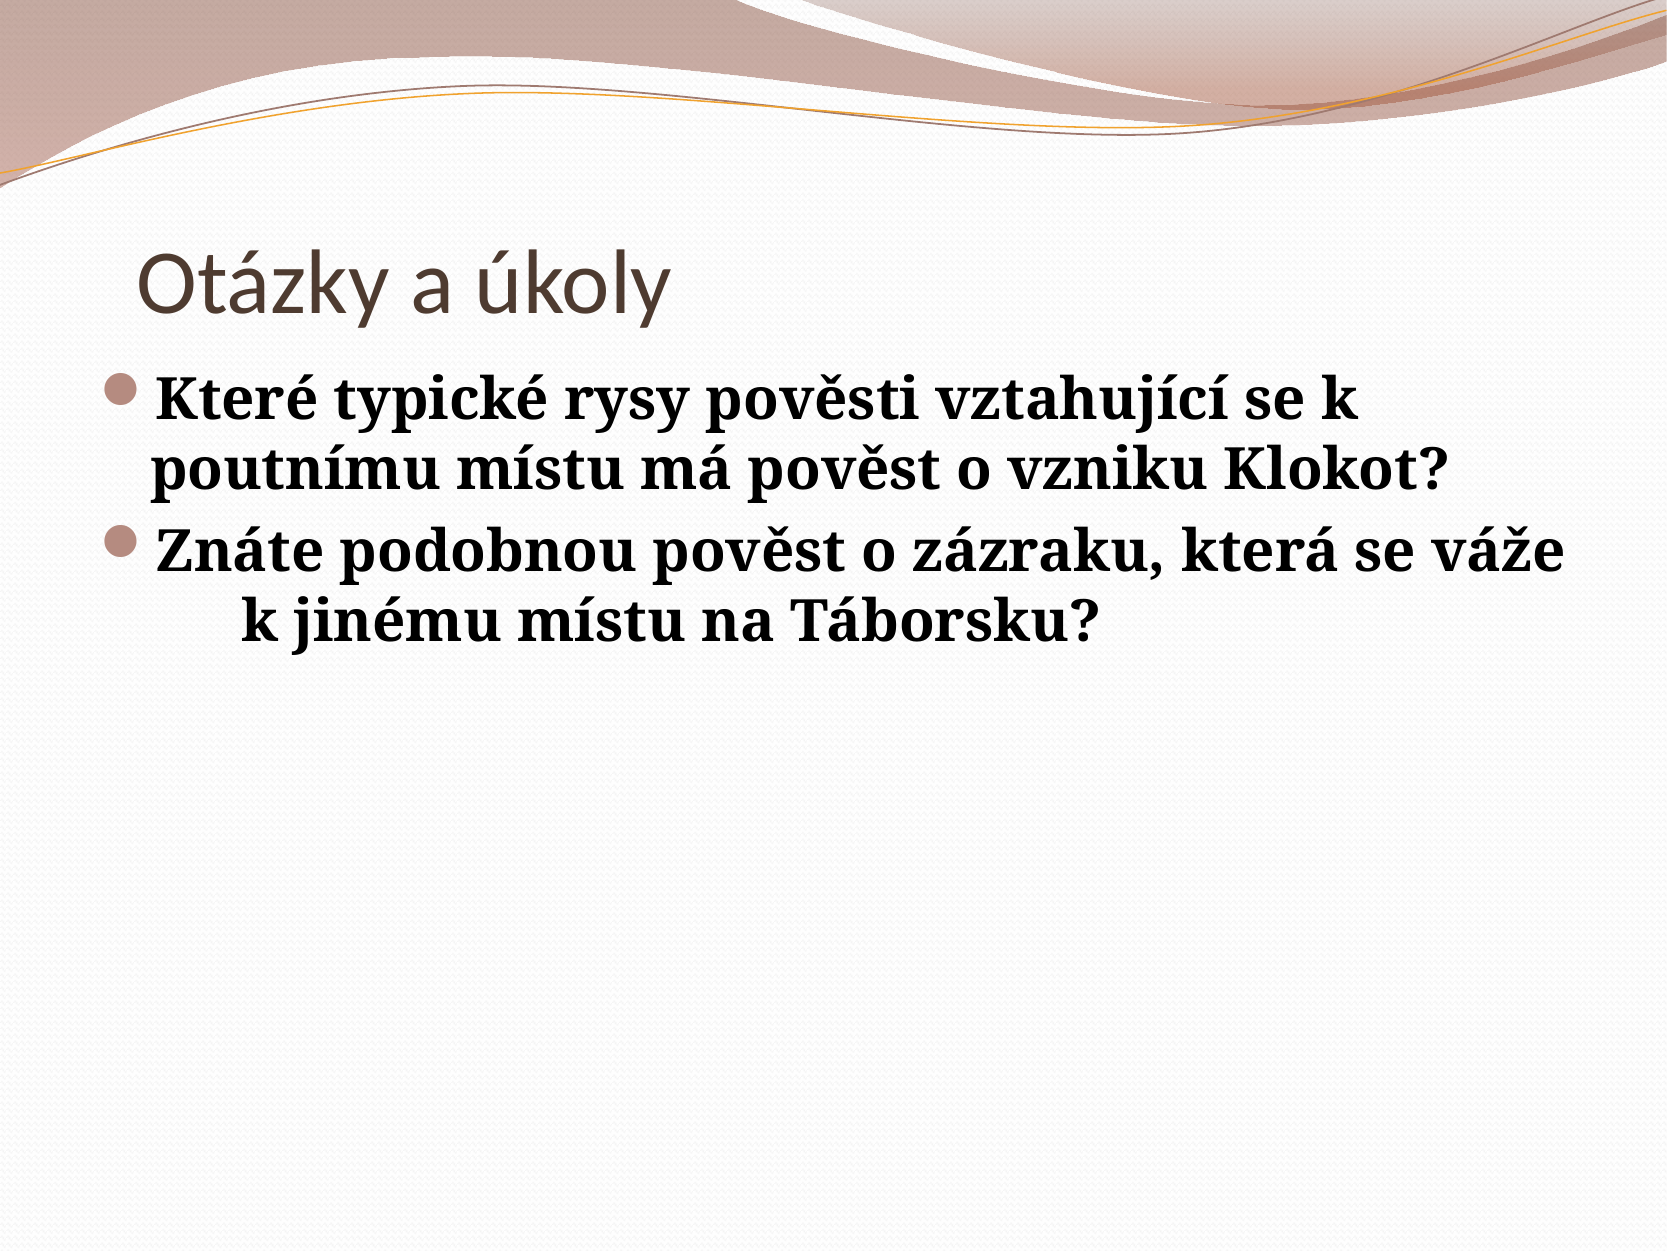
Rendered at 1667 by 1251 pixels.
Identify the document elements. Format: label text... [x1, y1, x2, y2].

list Které typické rysy pověsti vztahující se k poutnímu místu má pověst o vzniku Klokot? Znáte podobnou pověst o zázraku, která se váže k jinému místu na Táborsku? [83, 352, 1584, 1153]
title Otázky a úkoly [83, 128, 1584, 337]
